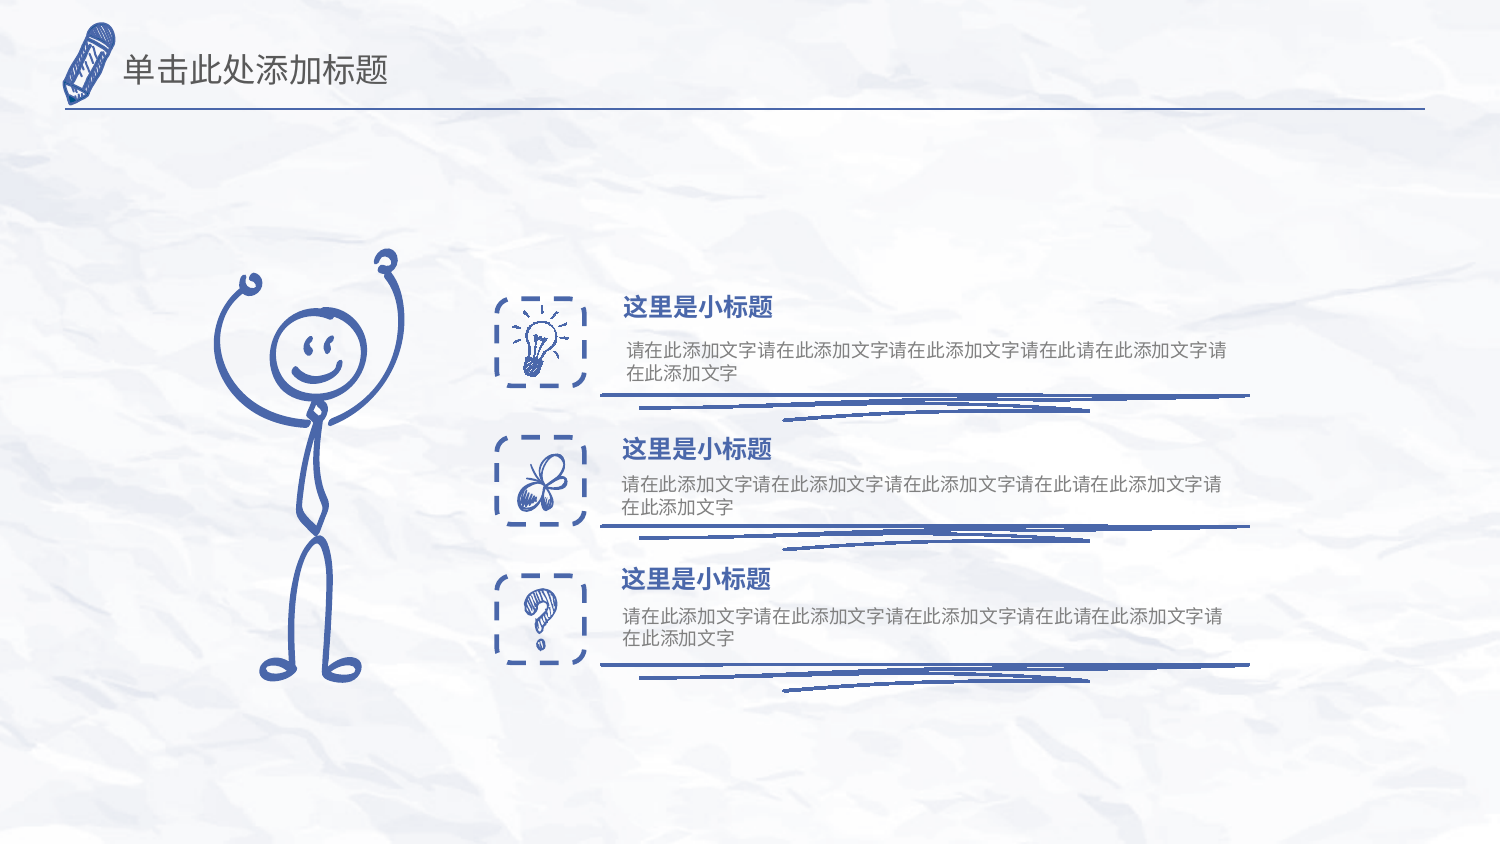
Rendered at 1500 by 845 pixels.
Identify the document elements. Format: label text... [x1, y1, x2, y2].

text_box [494, 573, 587, 665]
text_box 这里是小标题 [612, 285, 885, 327]
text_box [512, 304, 569, 378]
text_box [523, 586, 558, 652]
text_box 请在此添加文字请在此添加文字请在此添加文字请在此请在此添加文字请在此添加文字 [610, 467, 1241, 524]
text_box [210, 247, 409, 684]
text_box 这里是小标题 [610, 557, 882, 599]
text_box 请在此添加文字请在此添加文字请在此添加文字请在此请在此添加文字请在此添加文字 [614, 333, 1246, 390]
text_box [600, 663, 1250, 693]
text_box [494, 296, 587, 388]
text_box [600, 524, 1250, 551]
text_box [514, 453, 569, 515]
text_box 请在此添加文字请在此添加文字请在此添加文字请在此请在此添加文字请在此添加文字 [611, 598, 1242, 656]
text_box [494, 435, 587, 527]
text_box [600, 393, 1250, 422]
text_box 这里是小标题 [611, 427, 883, 470]
